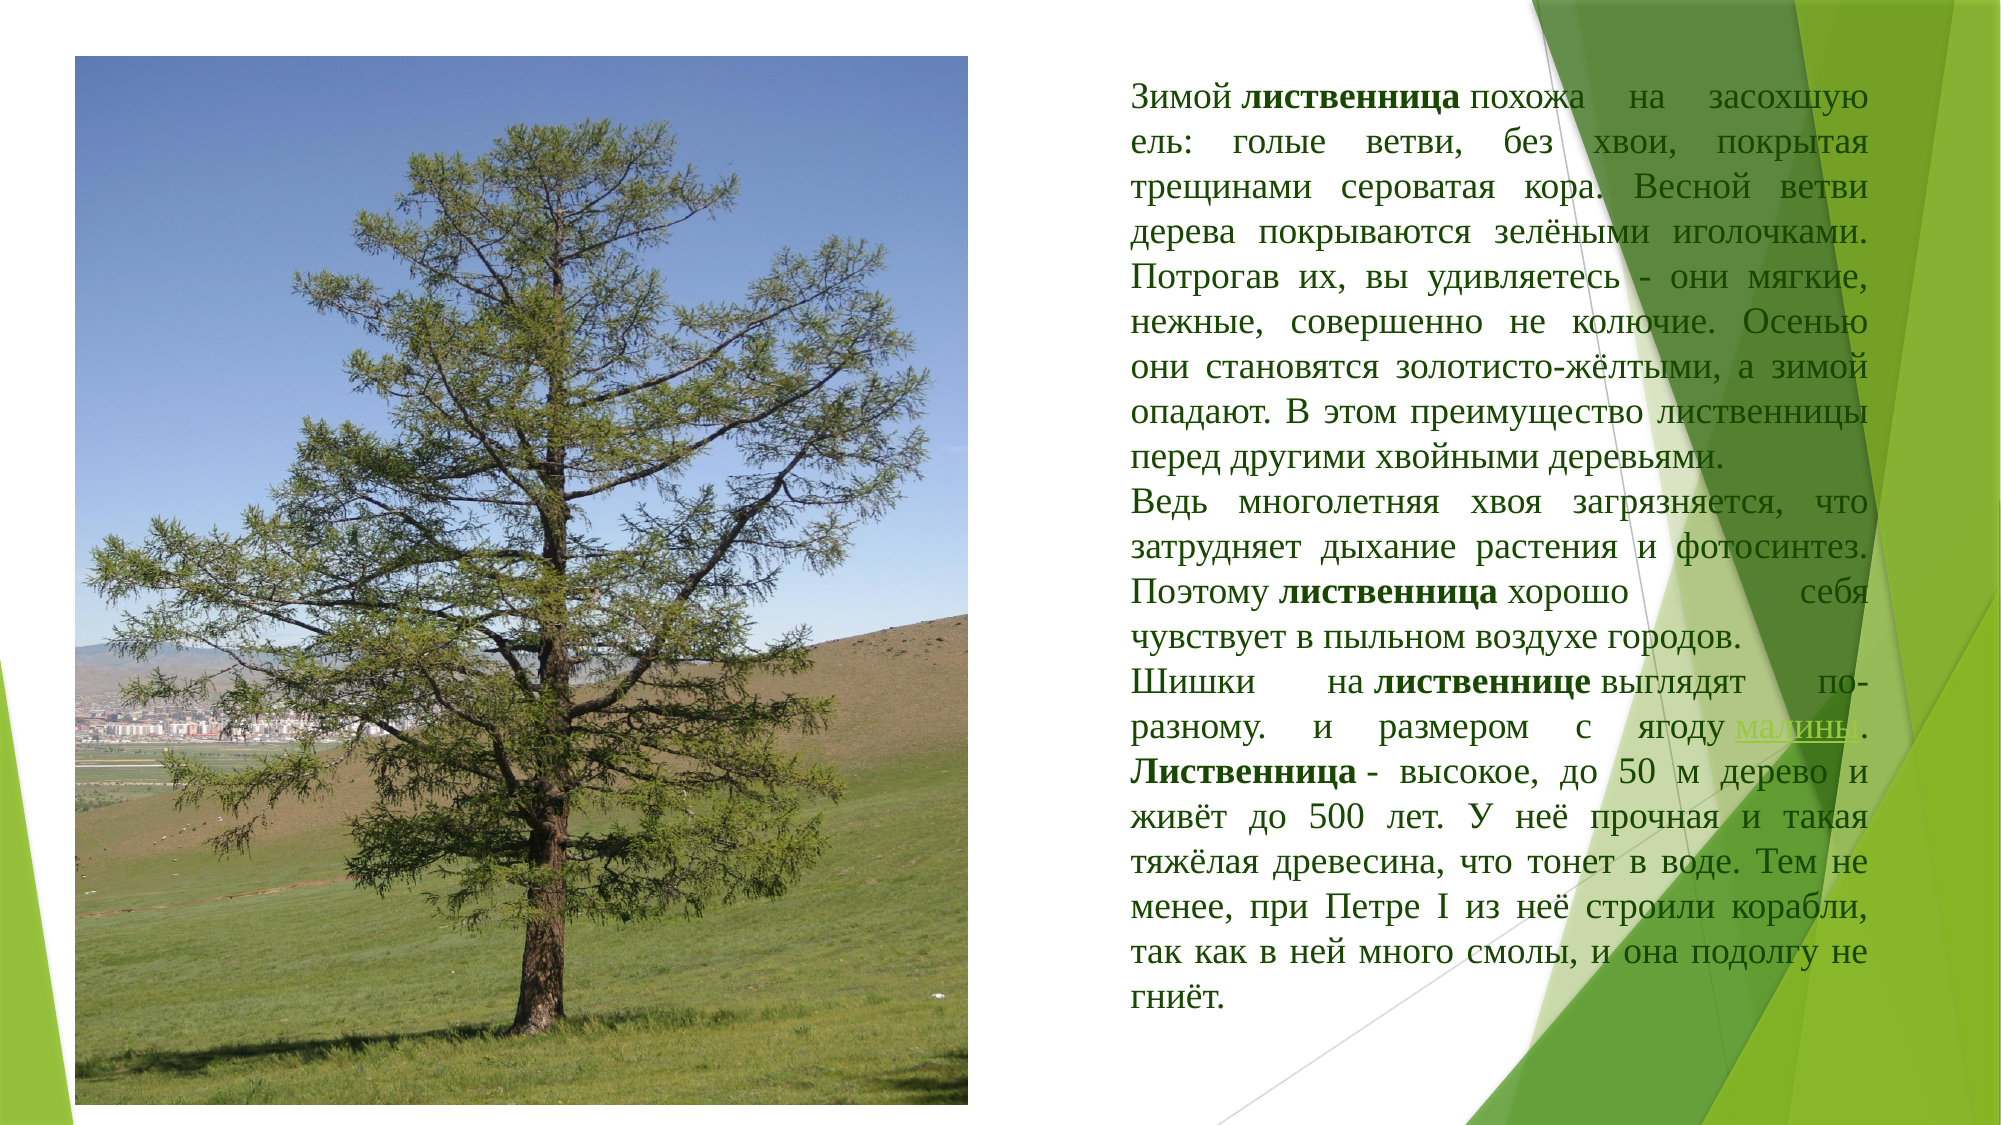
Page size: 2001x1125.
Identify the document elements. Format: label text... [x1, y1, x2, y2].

picture [74, 56, 969, 1105]
text_box Зимой лиственница похожа на засохшую ель: голые ветви, без хвои, покрытая трещинами сероватая кора. Весной ветви дерева покрываются зелёными иголочками. Потрогав их, вы удивляетесь - они мягкие, нежные, совершенно не колючие. Осенью они становятся золотисто-жёлтыми, а зимой опадают. В этом преимущество лиственницы перед другими хвойными деревьями. Ведь многолетняя хвоя загрязняется, что затрудняет дыхание растения и фотосинтез. Поэтому лиственница хорошо себя чувствует в пыльном воздухе городов. Шишки на лиственнице выглядят по-разному. и размером с ягоду малины. Лиственница - высокое, до 50 м дерево и живёт до 500 лет. У неё прочная и такая тяжёлая древесина, что тонет в воде. Тем не менее, при Петре I из неё строили корабли, так как в ней много смолы, и она подолгу не гниёт. [1115, 63, 1884, 1024]
